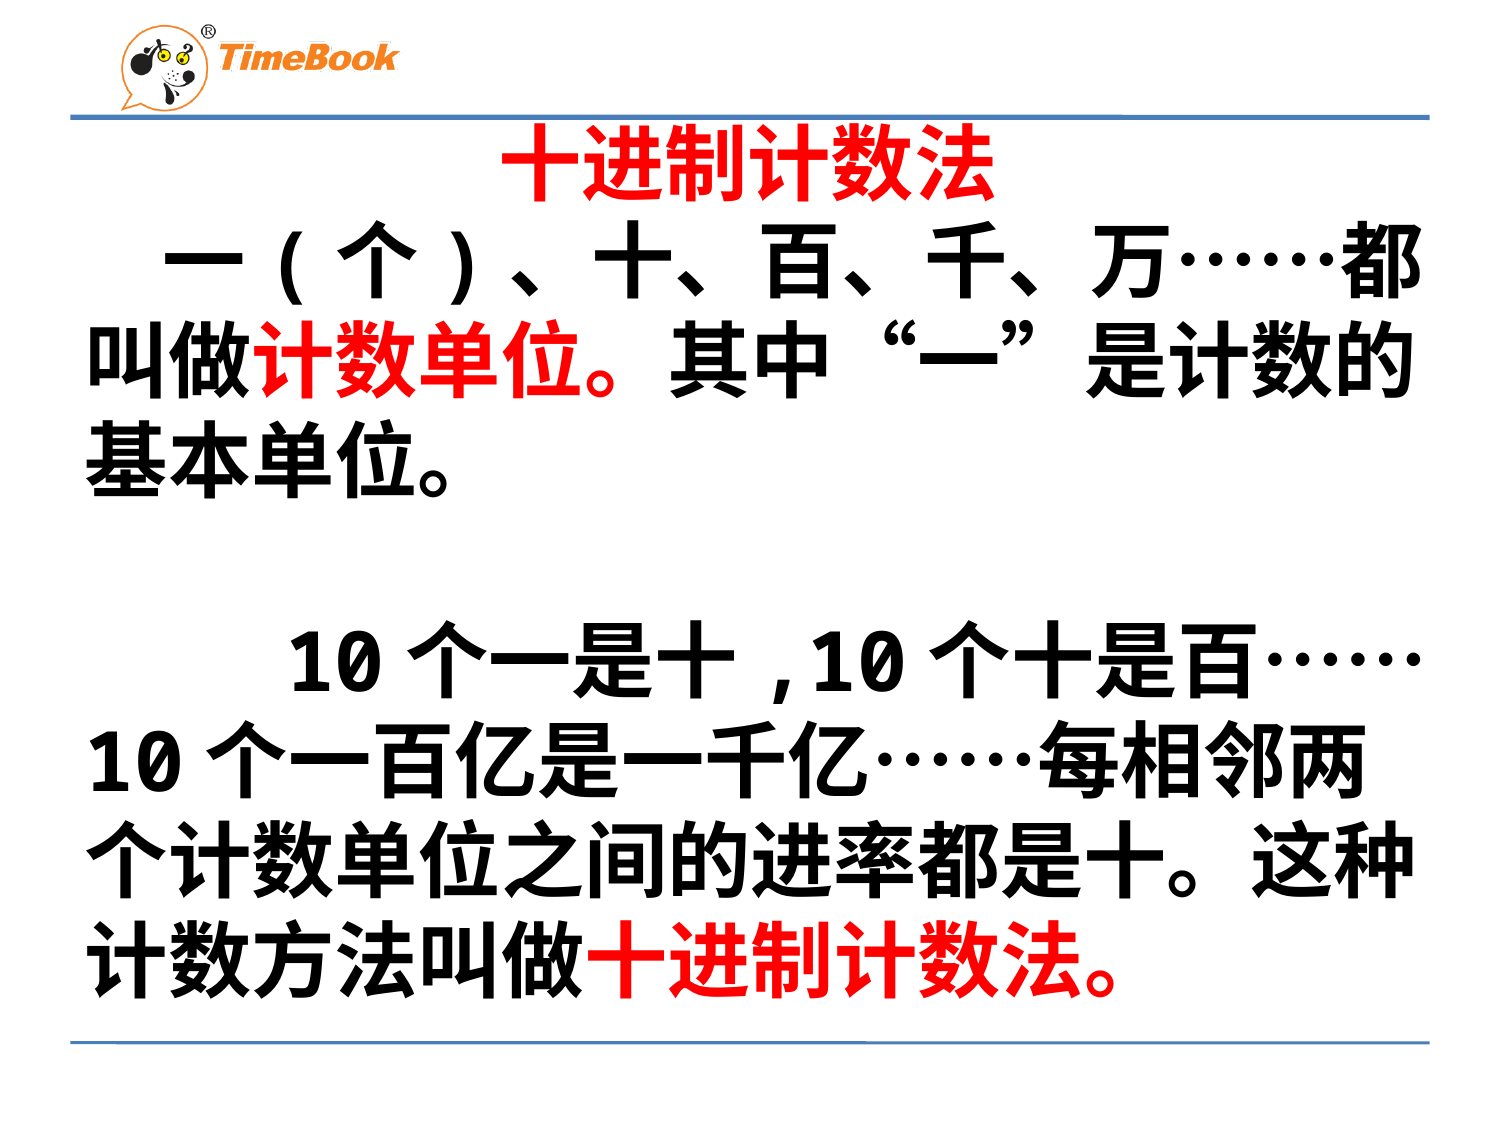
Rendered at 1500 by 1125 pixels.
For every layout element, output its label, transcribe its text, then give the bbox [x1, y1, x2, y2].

picture [118, 22, 408, 113]
text_box [348, 574, 407, 649]
text_box 一(个)、十、百、千、万……都叫做计数单位。其中“一”是计数的基本单位。 10个一是十,10个十是百……10个一百亿是一千亿……每相邻两个计数单位之间的进率都是十。这种计数方法叫做十进制计数法。 [70, 200, 1465, 1016]
text_box 十进制计数法 [483, 103, 1013, 200]
